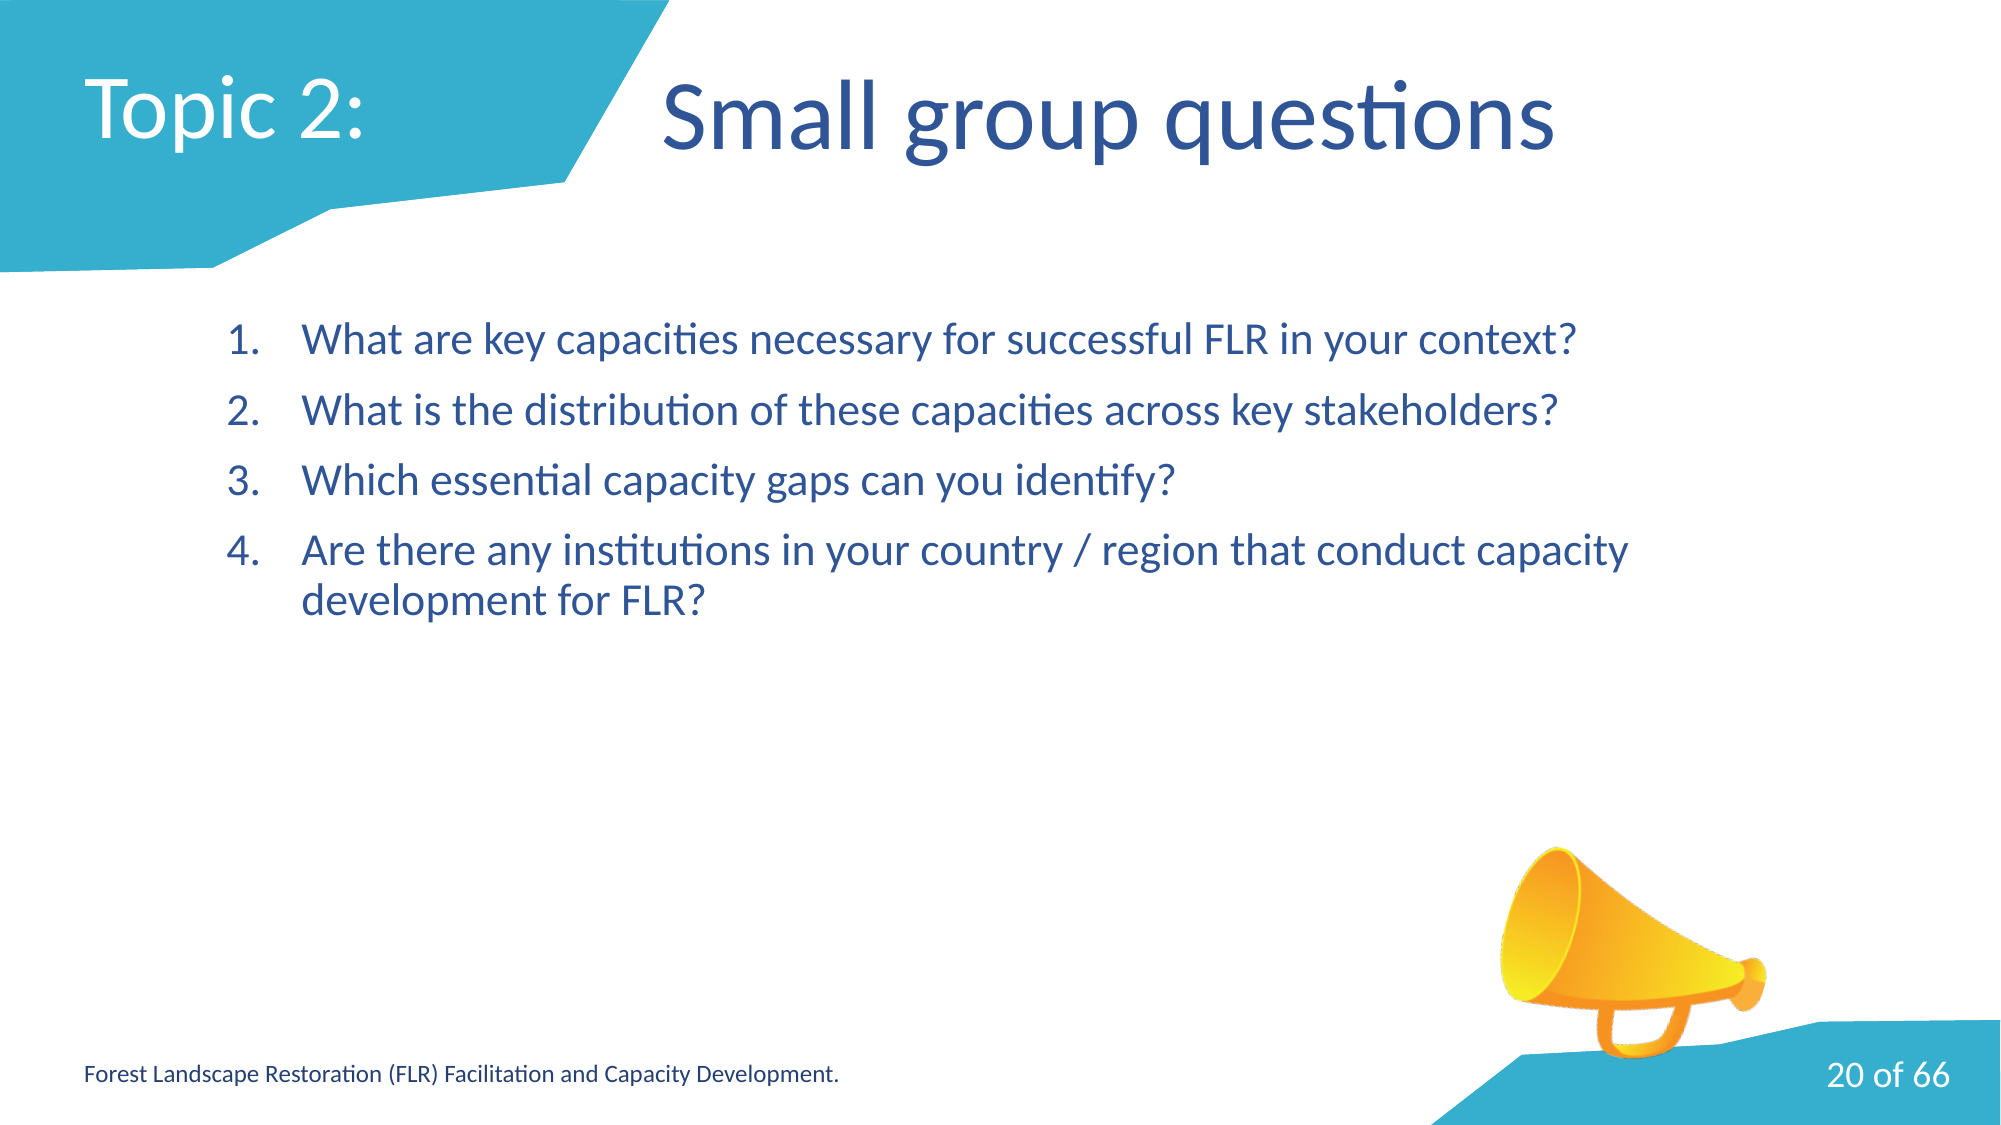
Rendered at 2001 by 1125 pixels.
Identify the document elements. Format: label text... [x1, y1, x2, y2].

title Topic 2: [69, 0, 765, 218]
list What are key capacities necessary for successful FLR in your context? What is the distribution of these capacities across key stakeholders? Which essential capacity gaps can you identify? Are there any institutions in your country / region that conduct capacity development for FLR? [211, 307, 1822, 1022]
footer Forest Landscape Restoration (FLR) Facilitation and Capacity Development. [69, 1042, 1270, 1103]
picture [1479, 839, 1785, 1090]
slide_number 20 of 66 [1759, 1042, 1966, 1103]
text_box Small group questions [646, 42, 1592, 178]
